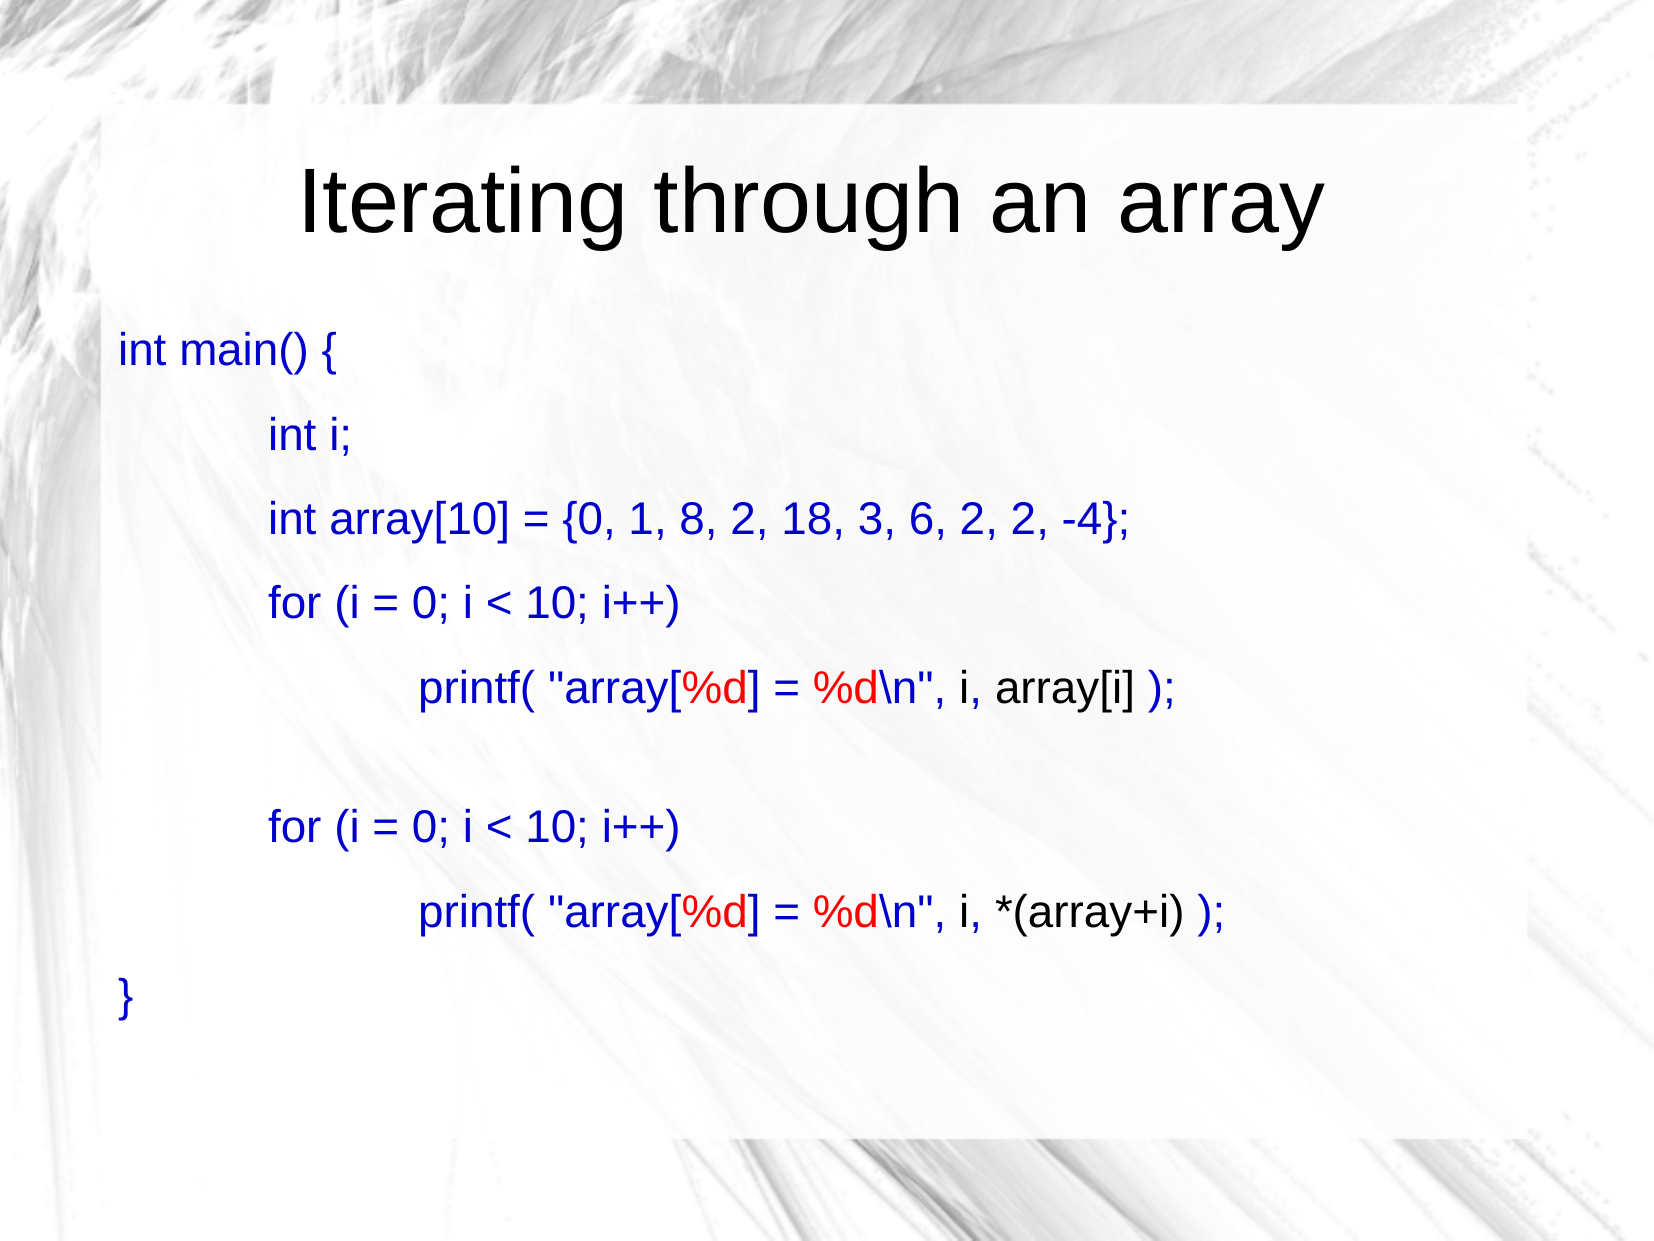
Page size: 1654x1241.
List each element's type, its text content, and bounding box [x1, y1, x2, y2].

title Iterating through an array [118, 112, 1506, 281]
list int main() { int i; int array[10] = {0, 1, 8, 2, 18, 3, 6, 2, 2, -4}; for (i = 0; i < 10; i++) printf( "array[%d] = %d\n", i, array[i] ); for (i = 0; i < 10; i++) printf( "array[%d] = %d\n", i, *(array+i) ); } [118, 319, 1571, 1109]
picture [0, 0, 1654, 1241]
